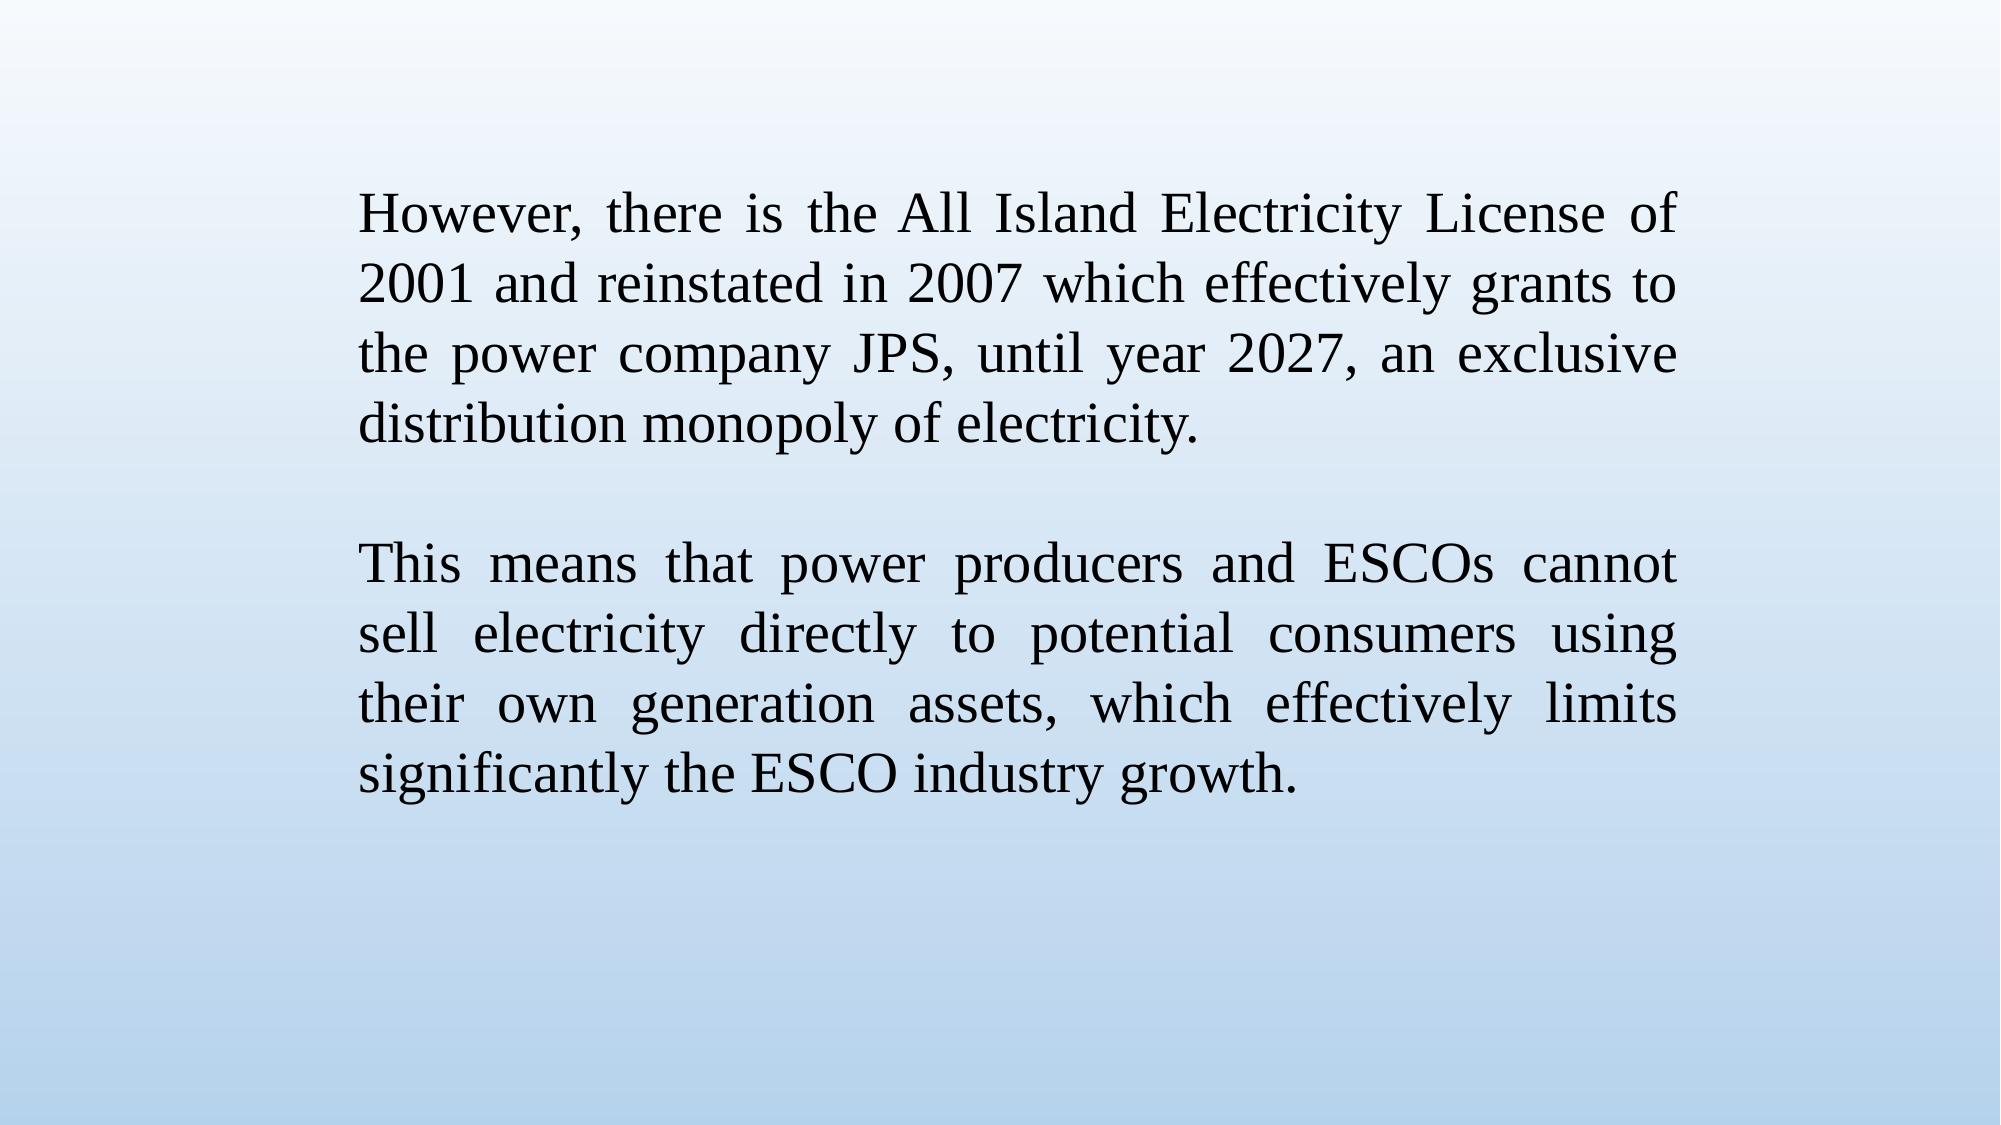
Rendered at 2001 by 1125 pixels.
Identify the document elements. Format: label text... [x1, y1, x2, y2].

text_box However, there is the All Island Electricity License of 2001 and reinstated in 2007 which effectively grants to the power company JPS, until year 2027, an exclusive distribution monopoly of electricity. This means that power producers and ESCOs cannot sell electricity directly to potential consumers using their own generation assets, which effectively limits significantly the ESCO industry growth. [343, 167, 1694, 812]
